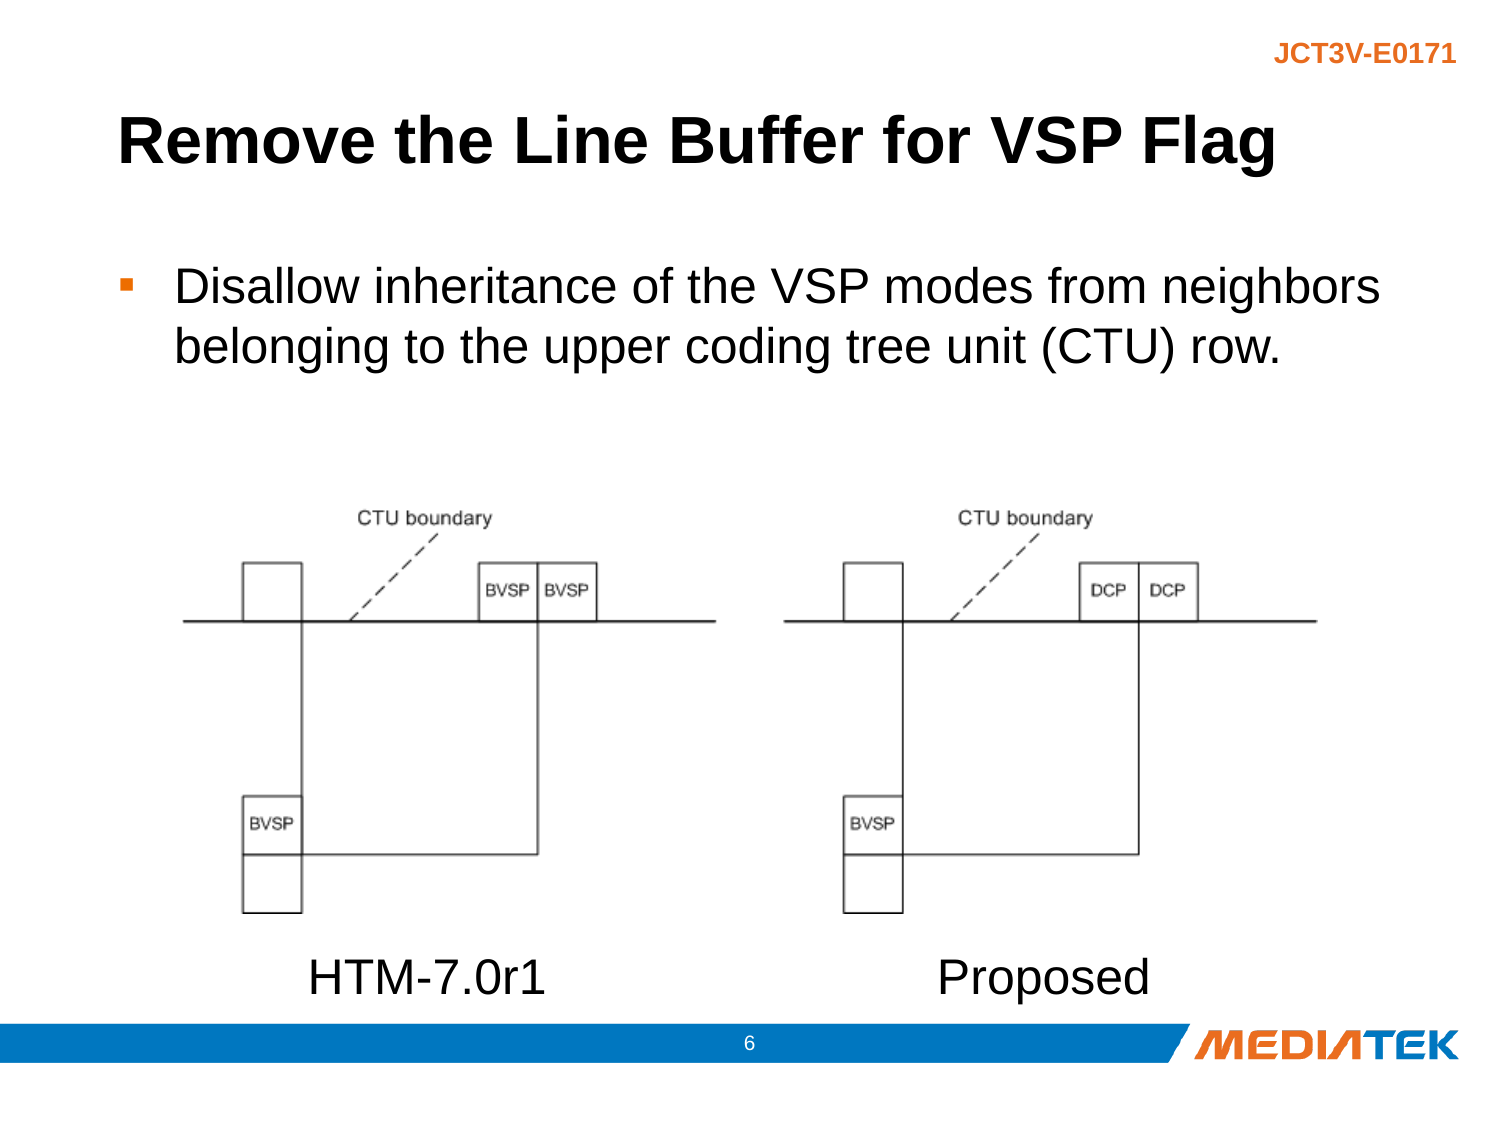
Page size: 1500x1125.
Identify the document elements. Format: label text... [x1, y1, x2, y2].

picture [789, 1023, 1459, 1063]
list Disallow inheritance of the VSP modes from neighbors belonging to the upper coding tree unit (CTU) row. [102, 245, 1425, 469]
text_box HTM-7.0r1 Proposed [292, 937, 1196, 1013]
picture [181, 503, 1319, 915]
picture [0, 1023, 711, 1063]
title Remove the Line Buffer for VSP Flag [101, 62, 1425, 212]
slide_number 5 [711, 1022, 789, 1090]
